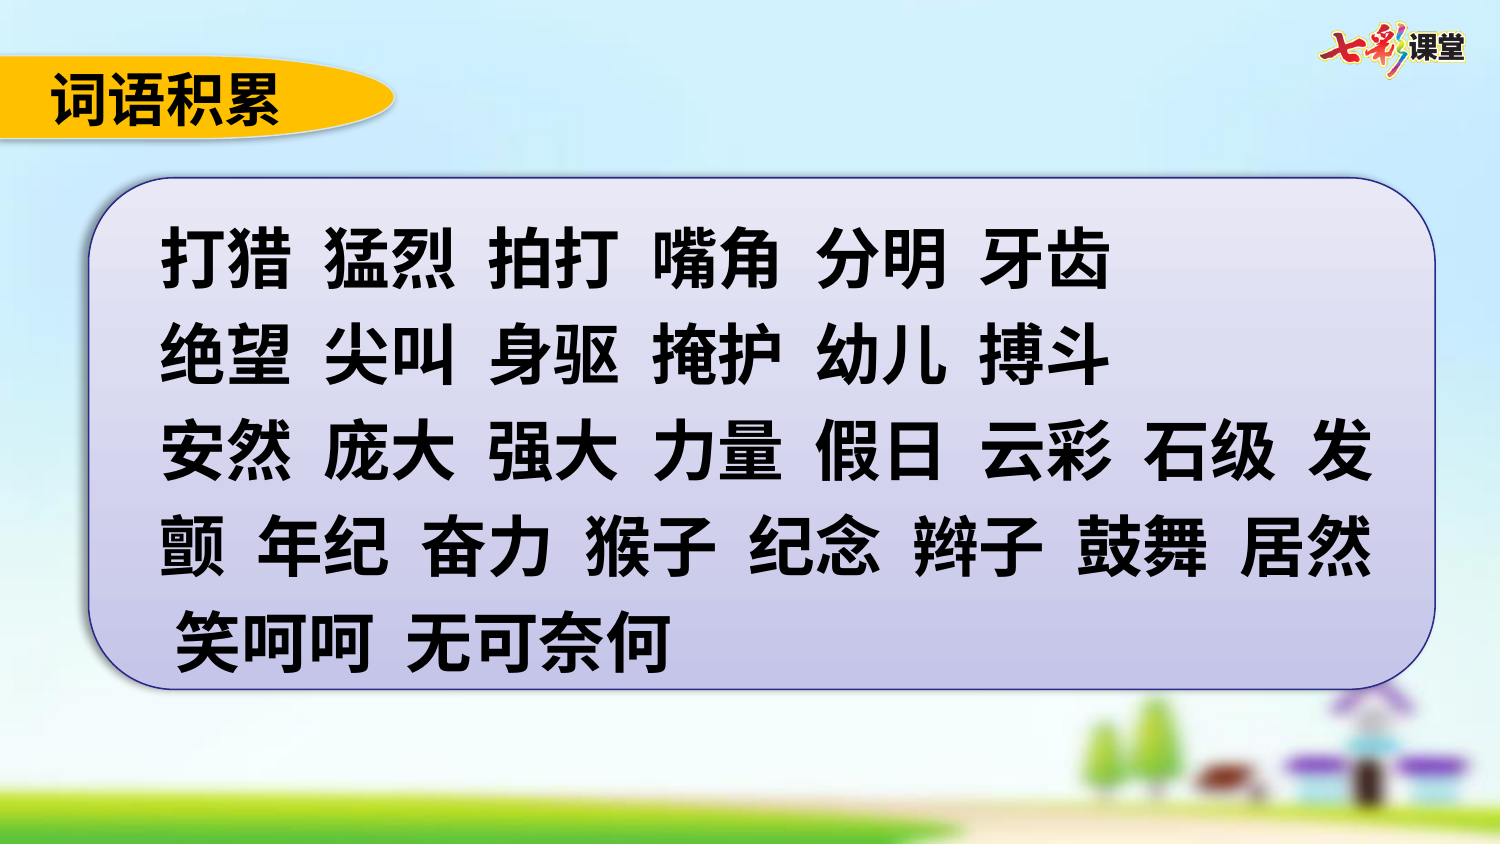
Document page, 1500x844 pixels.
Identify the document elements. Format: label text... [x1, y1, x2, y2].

text_box 打猎 猛烈 拍打 嘴角 分明 牙齿 绝望 尖叫 身驱 掩护 幼儿 搏斗 安然 庞大 强大 力量 假日 云彩 石级 发颤 年纪 奋力 猴子 纪念 辫子 鼓舞 居然 笑呵呵 无可奈何 [145, 193, 1398, 688]
text_box [87, 176, 1436, 686]
picture [0, 0, 1500, 844]
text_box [0, 55, 395, 140]
